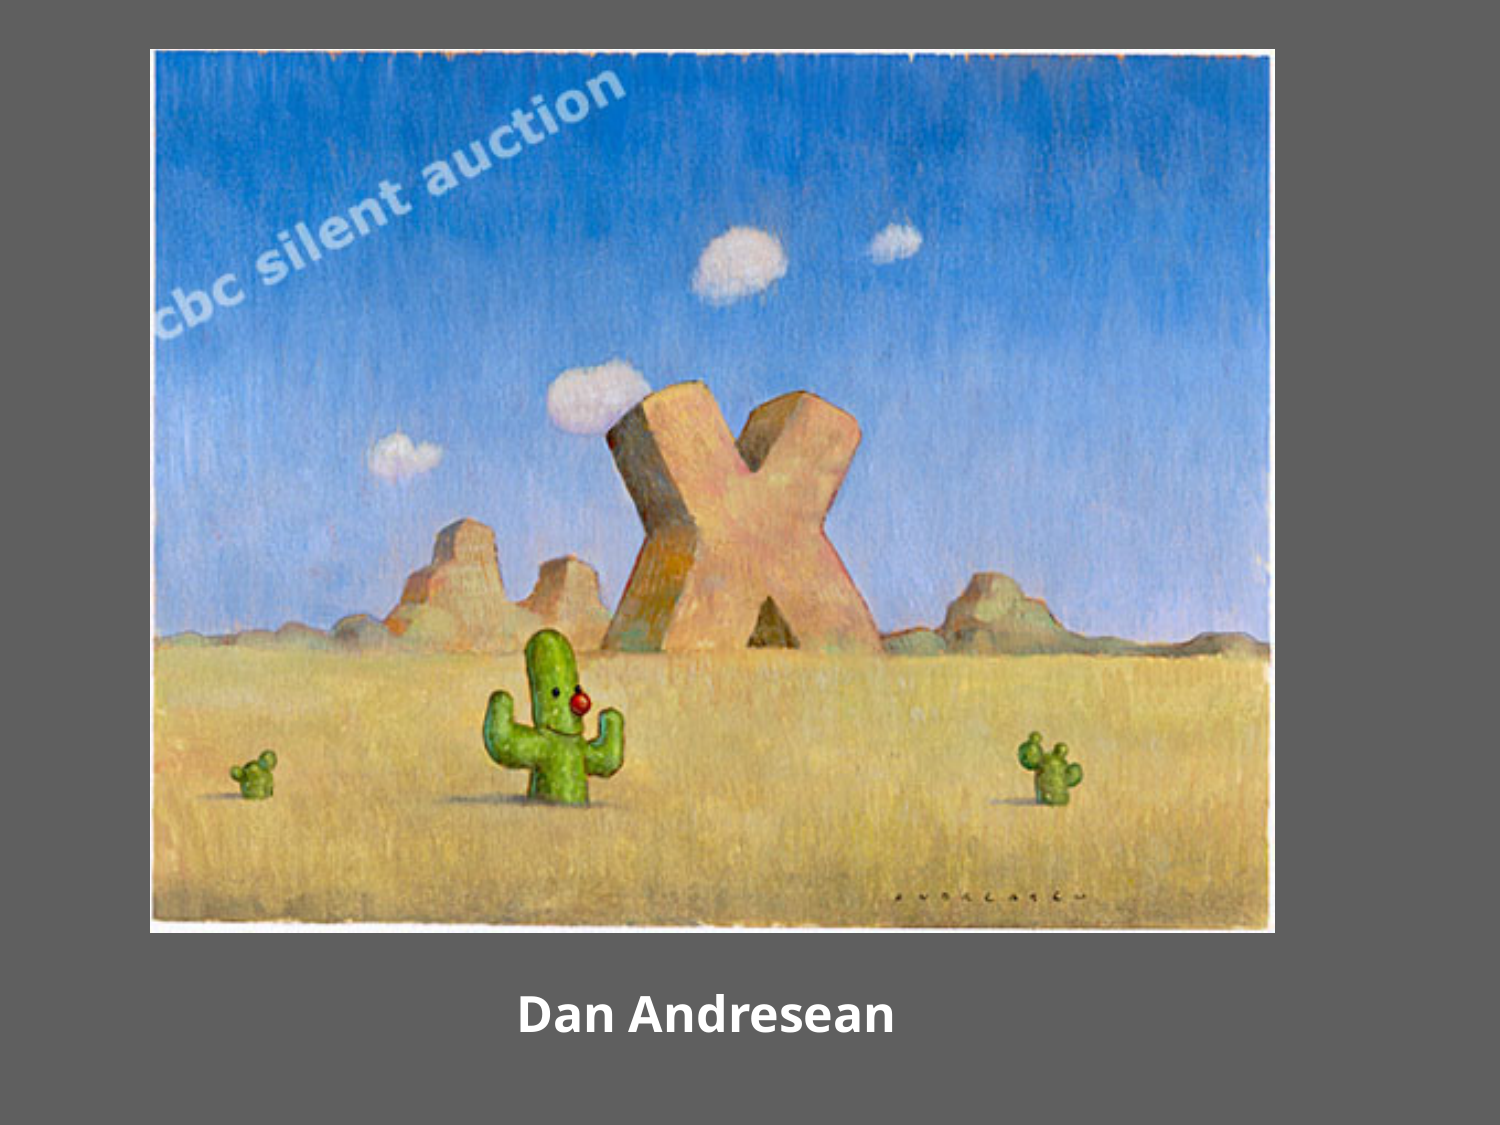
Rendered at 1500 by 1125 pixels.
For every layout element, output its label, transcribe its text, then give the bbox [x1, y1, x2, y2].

picture [149, 49, 1276, 933]
text_box Dan Andresean [324, 974, 1088, 1050]
